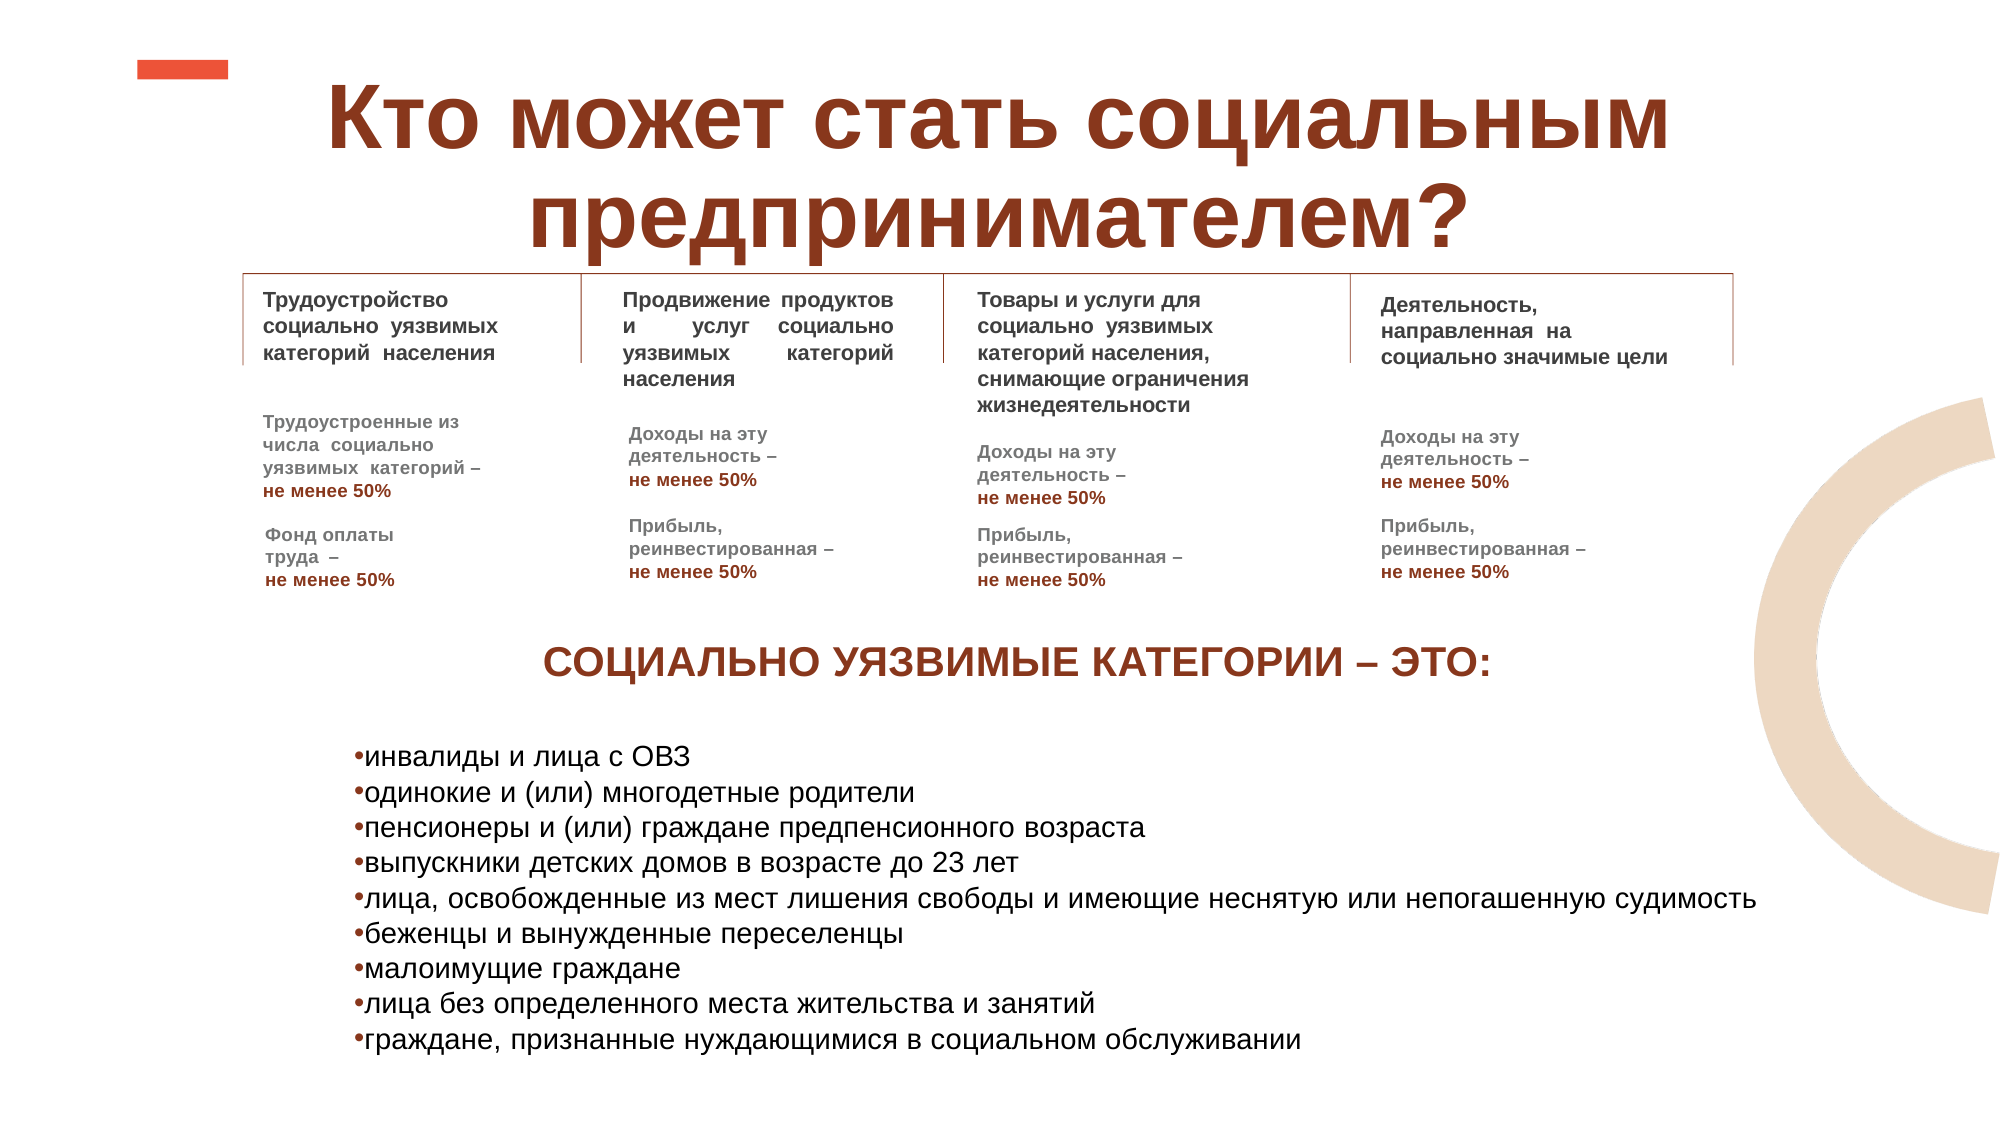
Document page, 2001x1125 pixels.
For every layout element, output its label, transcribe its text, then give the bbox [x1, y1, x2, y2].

text_box Прибыль, реинвестированная – не менее 50% [975, 520, 1246, 591]
text_box Деятельность, направленная на социально значимые цели [1378, 288, 1683, 369]
text_box Трудоустройство социально уязвимых категорий населения [261, 283, 558, 365]
text_box СОЦИАЛЬНО УЯЗВИМЫЕ КАТЕГОРИИ – ЭТО: инвалиды и лица с ОВЗ одинокие и (или) многодетные родители пенсионеры и (или) граждане предпенсионного возраста выпускники детских домов в возрасте до 23 лет лица, освобожденные из мест лишения свободы и имеющие неснятую или непогашенную судимость беженцы и вынужденные переселенцы малоимущие граждане лица без определенного места жительства и занятий граждане, признанные нуждающимися в социальном обслуживании [251, 627, 1773, 1108]
text_box Доходы на эту деятельность – не менее 50% [975, 437, 1238, 509]
text_box Продвижение продуктов и услуг социально уязвимых категорий населения [620, 283, 895, 391]
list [1753, 397, 2000, 915]
text_box Прибыль, реинвестированная – не менее 50% [1378, 511, 1649, 583]
text_box Фонд оплаты труда – не менее 50% [263, 520, 451, 591]
text_box Прибыль, реинвестированная – не менее 50% [626, 511, 897, 583]
text_box Товары и услуги для социально уязвимых категорий населения, снимающие ограничения жизнедеятельности [975, 283, 1305, 417]
text_box Доходы на эту деятельность – не менее 50% [626, 419, 889, 490]
title Кто может стать социальным предпринимателем? [137, 59, 1863, 278]
text_box Трудоустроенные из числа социально уязвимых категорий – не менее 50% [261, 406, 494, 502]
text_box Доходы на эту деятельность – не менее 50% [1378, 421, 1641, 493]
text_box [136, 59, 229, 80]
